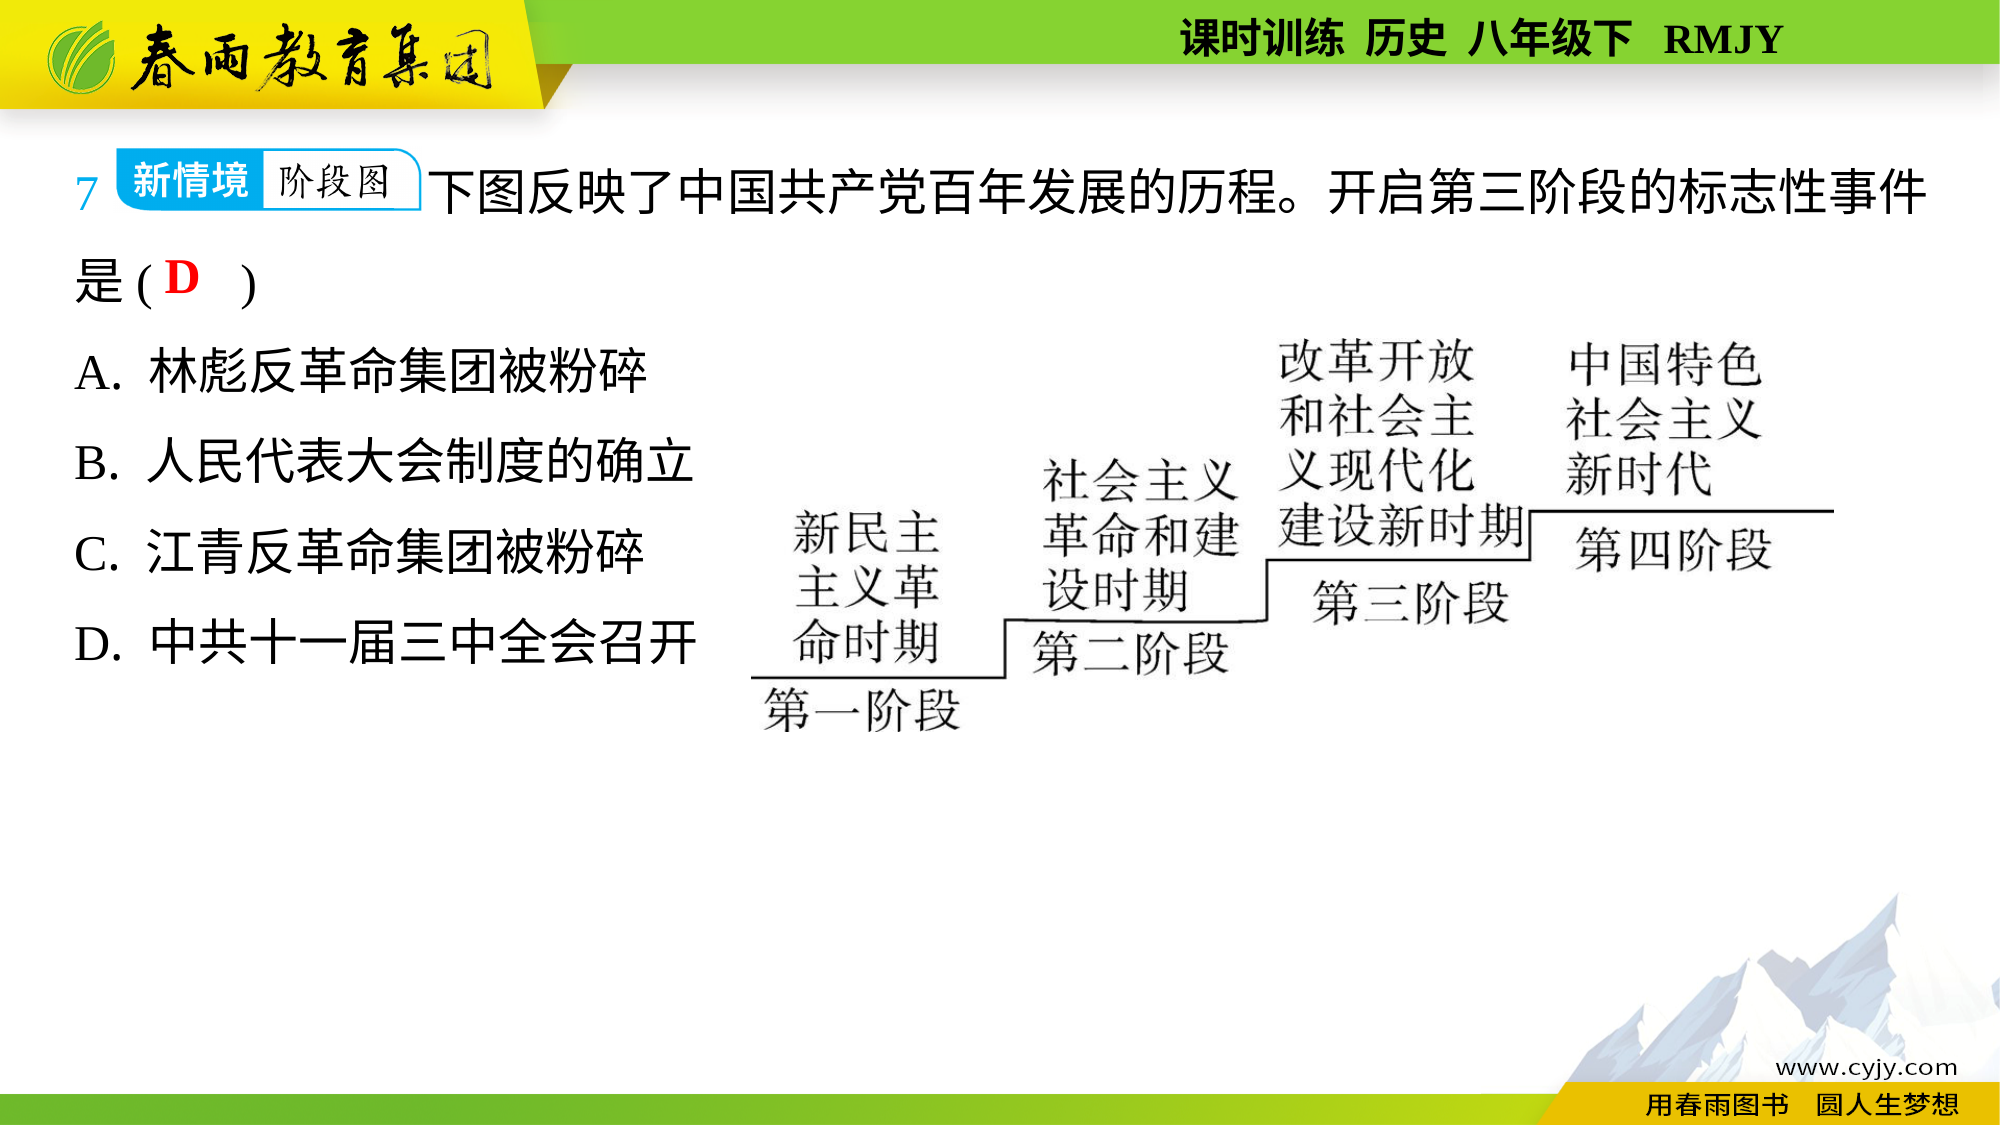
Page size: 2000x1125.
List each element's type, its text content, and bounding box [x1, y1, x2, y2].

text_box D [149, 236, 216, 312]
picture [0, 0, 2000, 1125]
list 7 下图反映了中国共产党百年发展的历程。开启第三阶段的标志性事件是( ) A. 林彪反革命集团被粉碎 B. 人民代表大会制度的确立 C. 江青反革命集团被粉碎 D. 中共十一届三中全会召开 [59, 122, 1944, 683]
